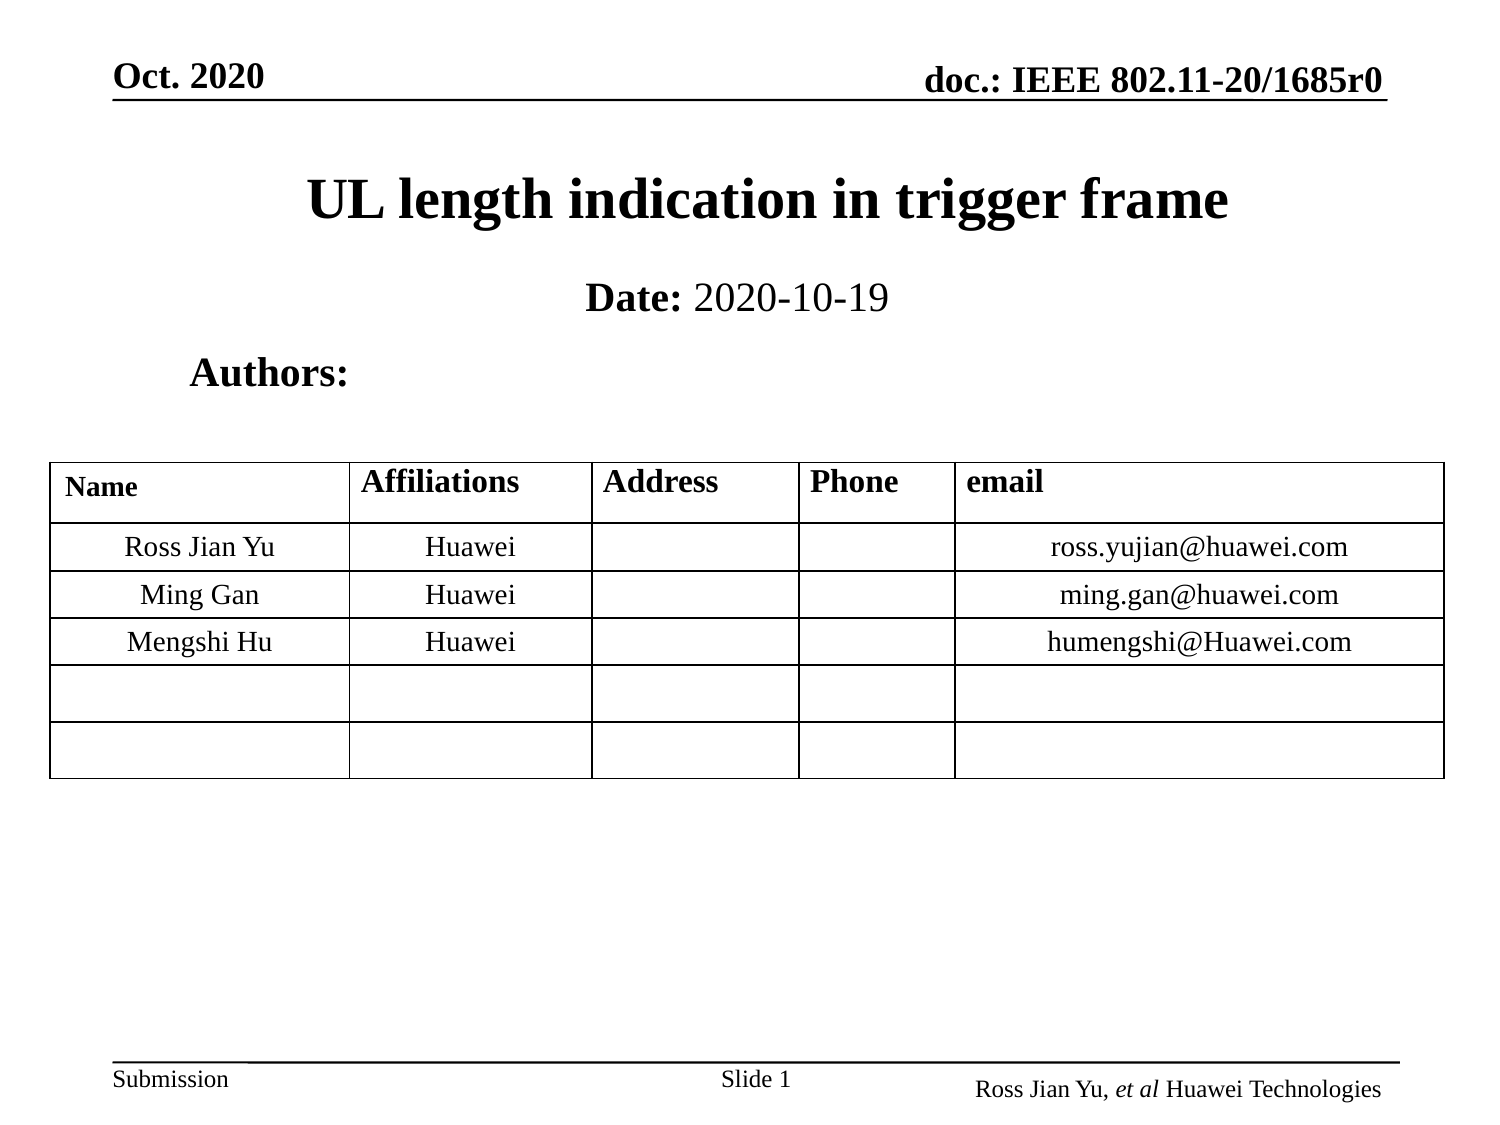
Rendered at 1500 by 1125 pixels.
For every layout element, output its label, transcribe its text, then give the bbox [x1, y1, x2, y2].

table_cell Huawei [350, 572, 591, 617]
slide_number Slide 1 [712, 1061, 800, 1093]
table_cell Mengshi Hu [51, 619, 349, 664]
table_cell [593, 666, 798, 721]
table_cell [956, 723, 1443, 778]
table_header email [956, 463, 1443, 522]
table_cell Ross Jian Yu [51, 524, 349, 570]
table_header Address [593, 463, 798, 522]
table_cell [593, 619, 798, 664]
table_cell [800, 666, 954, 721]
table_header Phone [800, 463, 954, 522]
table_cell [51, 723, 349, 778]
table_cell [956, 666, 1443, 721]
title UL length indication in trigger frame [27, 124, 1500, 251]
table_cell Huawei [350, 619, 591, 664]
table_cell [800, 572, 954, 617]
table_cell [593, 723, 798, 778]
table_cell Huawei [350, 524, 591, 570]
list Date: 2020-10-19 [99, 262, 1376, 326]
table_cell [800, 619, 954, 664]
table_cell humengshi@Huawei.com [956, 619, 1443, 664]
table_cell [800, 723, 954, 778]
table_cell [593, 524, 798, 570]
table_cell [800, 524, 954, 570]
table_cell [350, 666, 591, 721]
table_cell [350, 723, 591, 778]
table_cell [51, 666, 349, 721]
table_cell [593, 572, 798, 617]
table_header Name [51, 463, 349, 522]
table_cell Ming Gan [51, 572, 349, 617]
table_header Affiliations [350, 463, 591, 522]
table_cell ming.gan@huawei.com [956, 572, 1443, 617]
table_cell ross.yujian@huawei.com [956, 524, 1443, 570]
text_box Authors: [174, 337, 412, 400]
